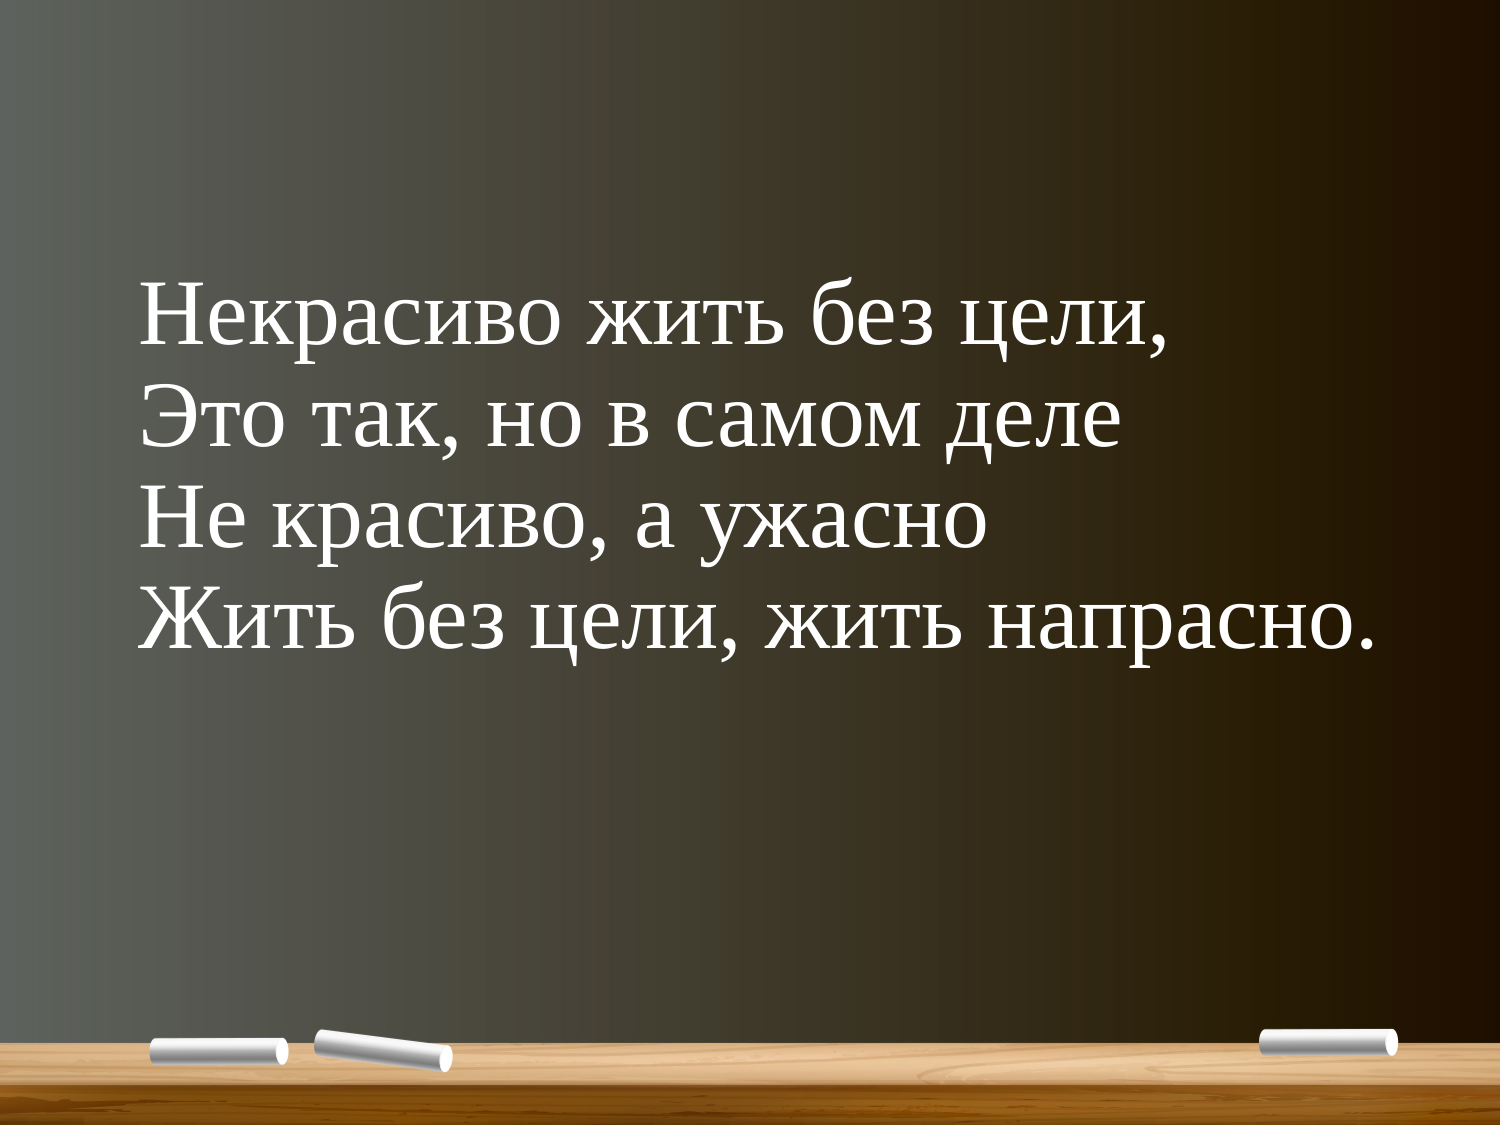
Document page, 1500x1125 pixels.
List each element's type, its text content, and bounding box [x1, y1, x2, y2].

title Некрасиво жить без цели, Это так, но в самом деле Не красиво, а ужасно Жить без цели, жить напрасно. [123, 66, 1424, 789]
picture [0, 0, 1500, 1125]
